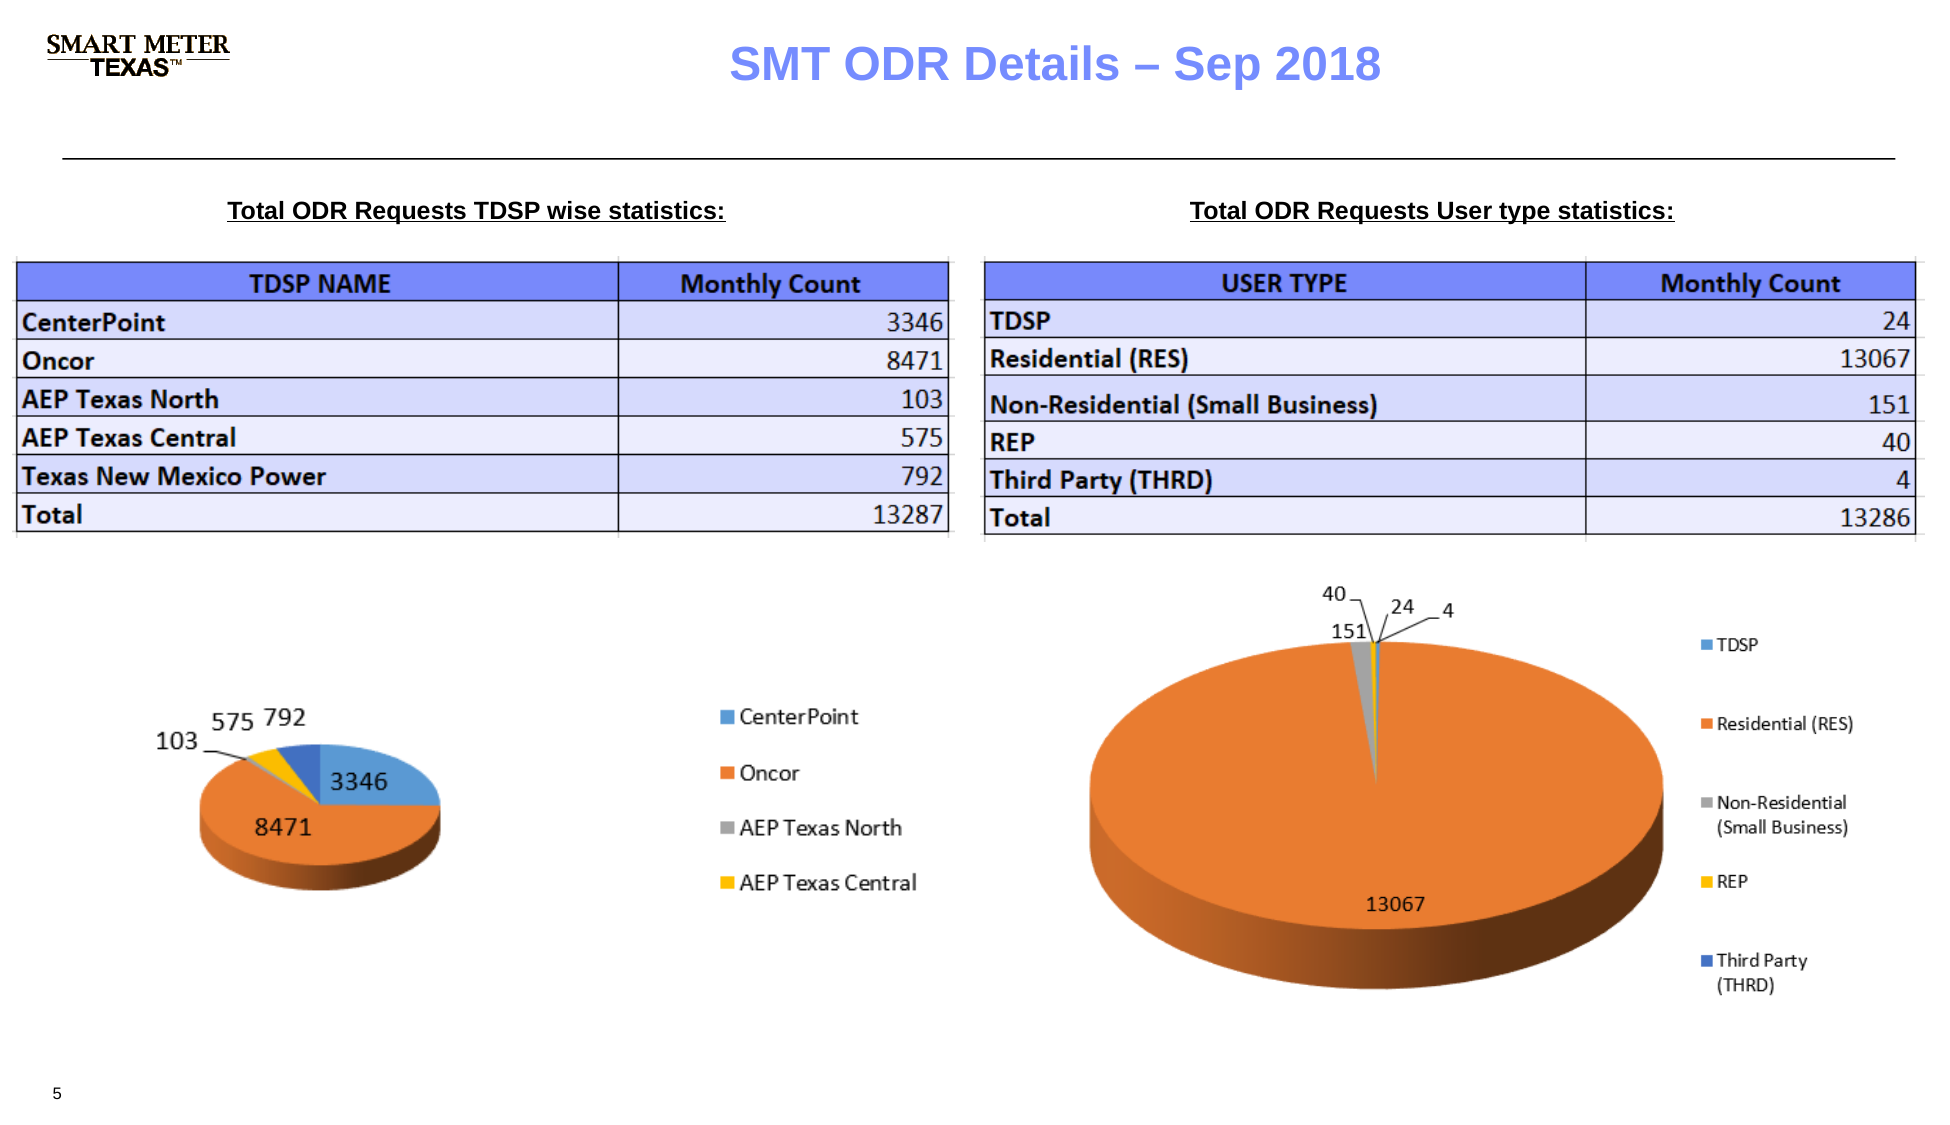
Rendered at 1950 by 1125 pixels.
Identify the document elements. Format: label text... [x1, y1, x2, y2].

text_box SMT ODR Details – Sep 2018 [262, 12, 1850, 113]
picture [12, 255, 955, 538]
text_box Total ODR Requests User type statistics: [1174, 187, 1763, 233]
text_box Total ODR Requests TDSP wise statistics: [212, 187, 763, 233]
picture [1012, 574, 1890, 1016]
picture [27, 624, 963, 1013]
picture [33, 24, 238, 84]
slide_number 5 [37, 1074, 116, 1106]
picture [980, 255, 1926, 542]
